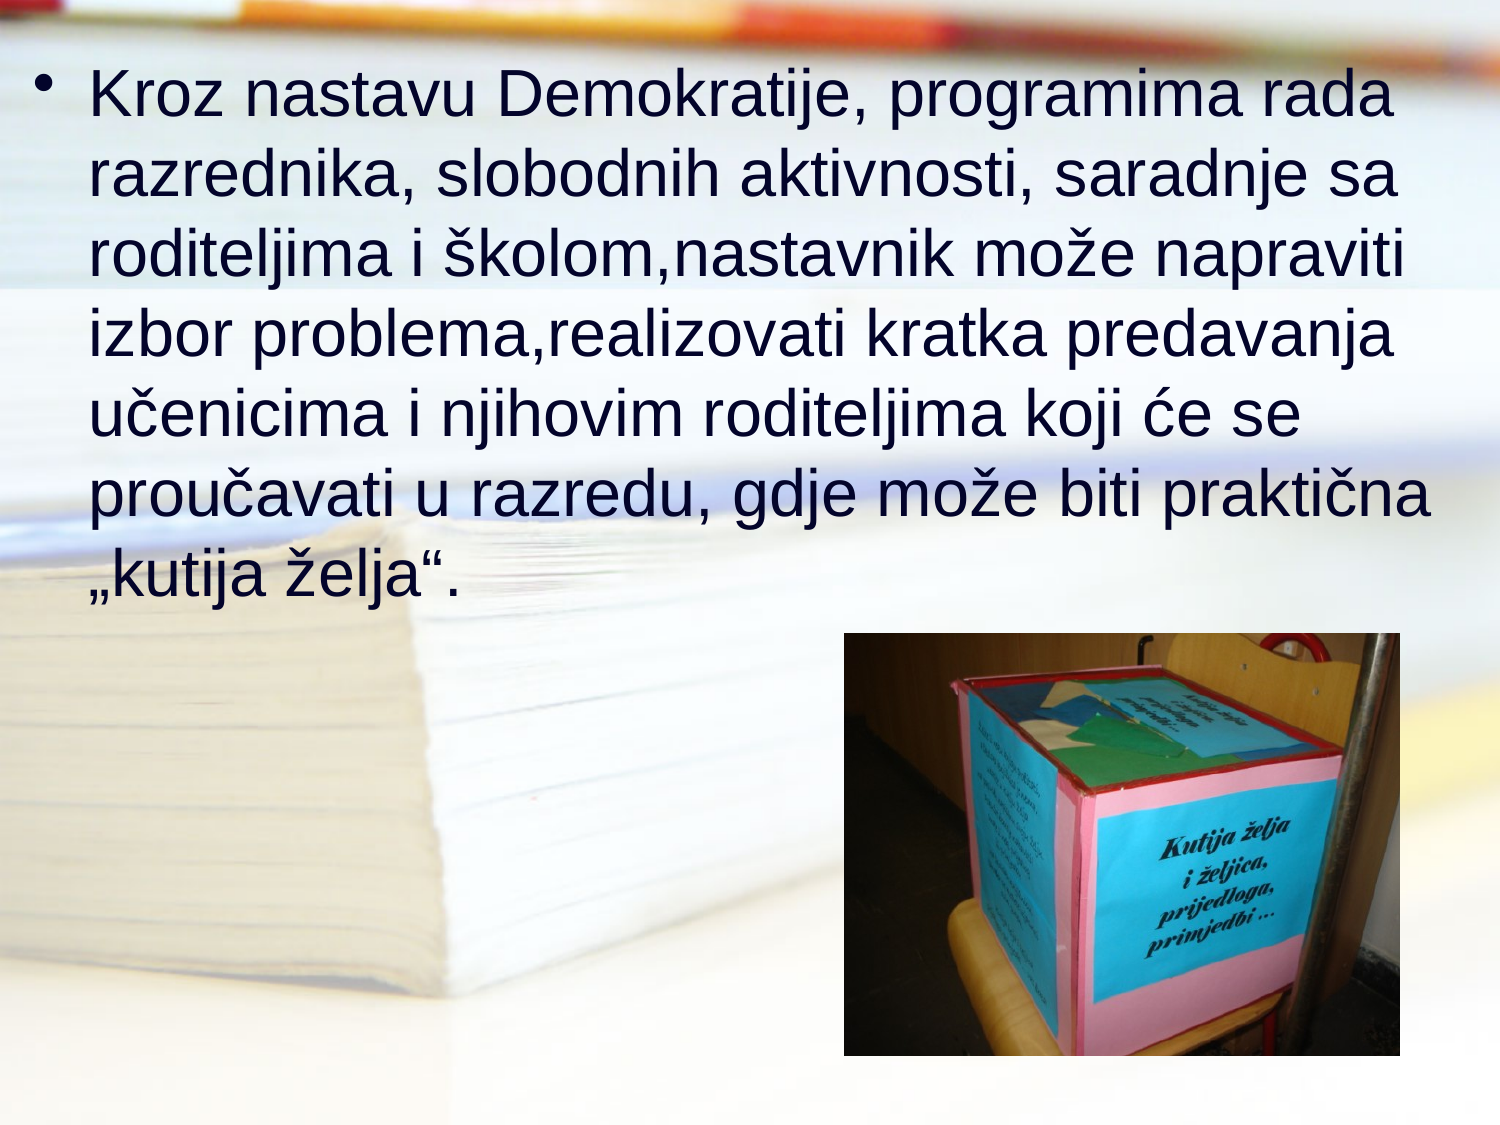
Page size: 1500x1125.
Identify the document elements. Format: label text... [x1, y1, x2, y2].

picture [0, 0, 1500, 1125]
list Kroz nastavu Demokratije, programima rada razrednika, slobodnih aktivnosti, saradnje sa roditeljima i školom,nastavnik može napraviti izbor problema,realizovati kratka predavanja učenicima i njihovim roditeljima koji će se proučavati u razredu, gdje može biti praktična „kutija želja“. [17, 42, 1483, 776]
